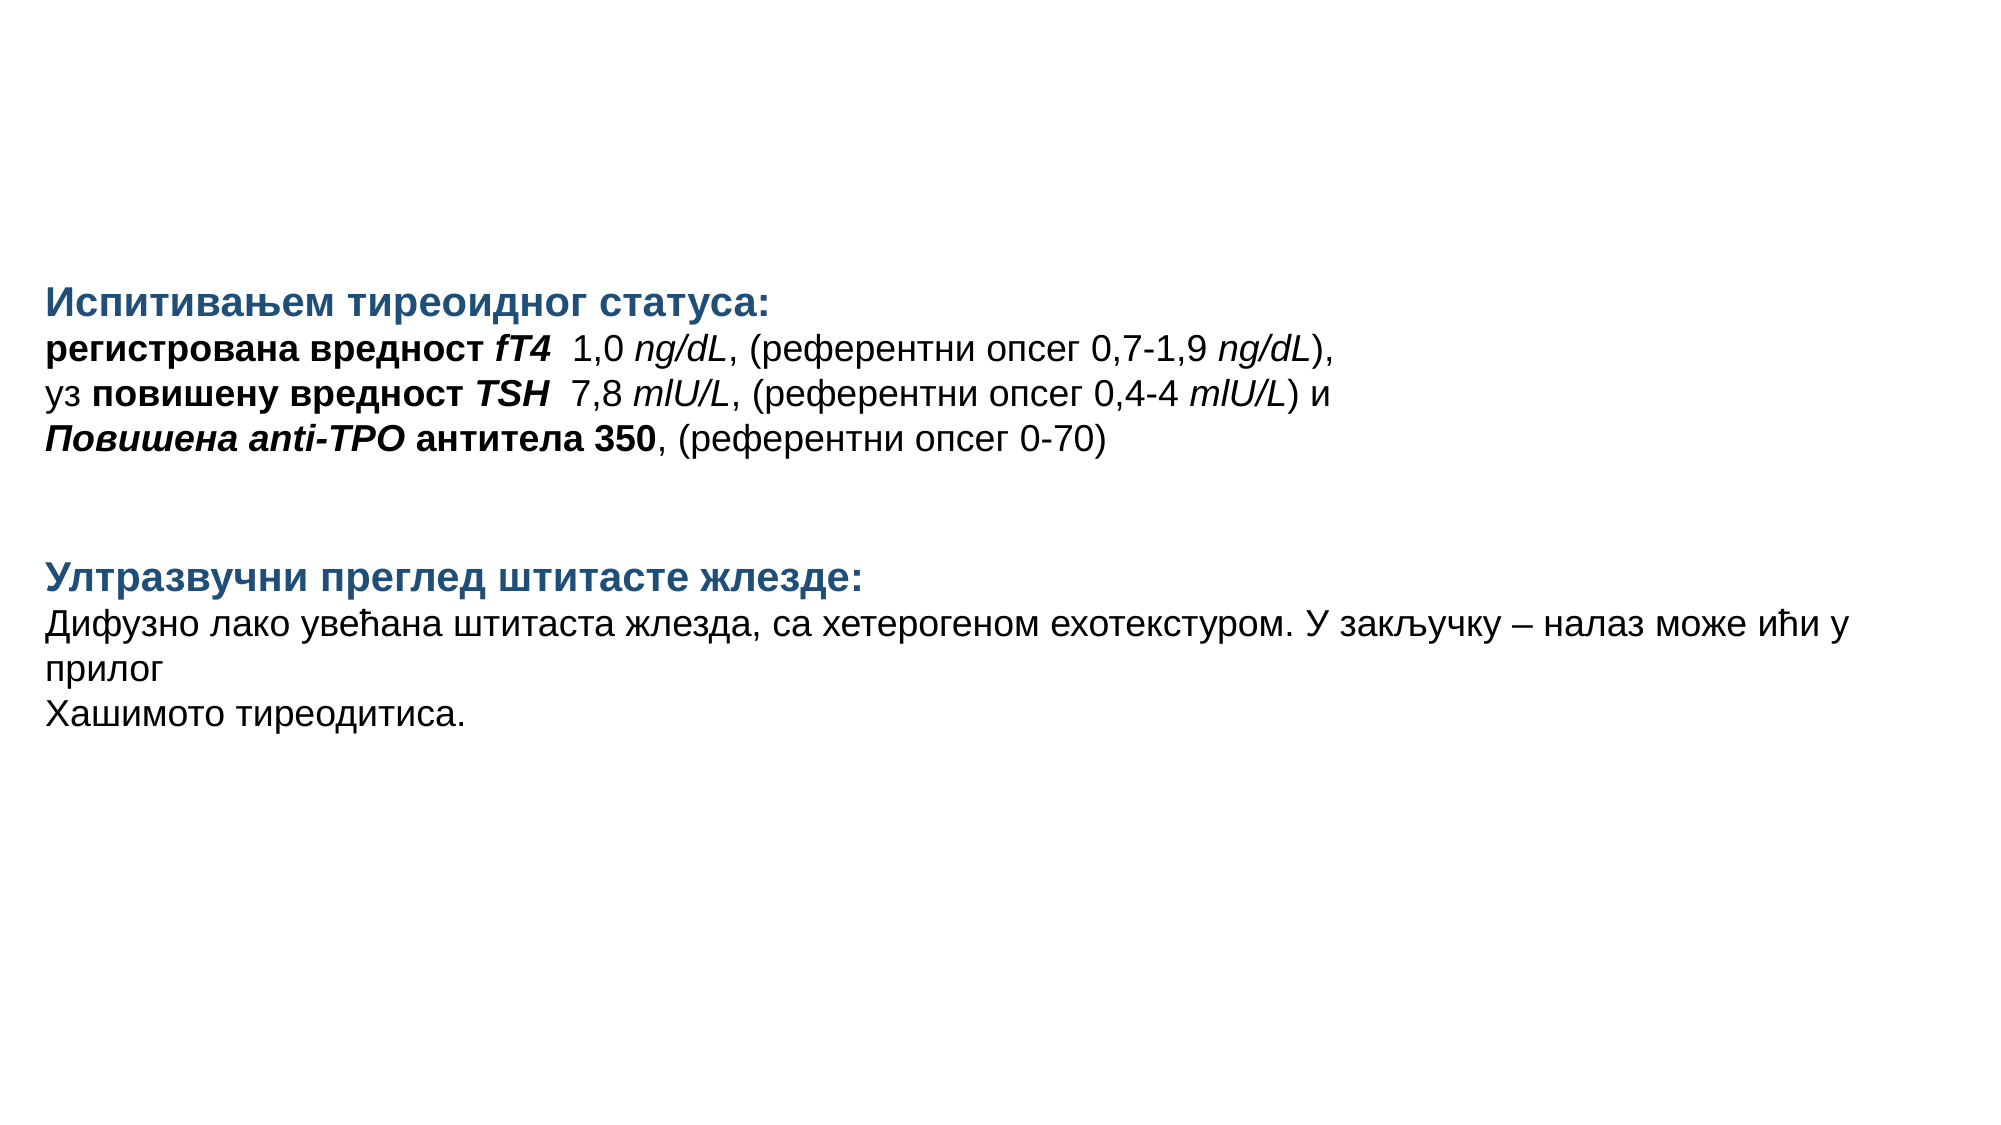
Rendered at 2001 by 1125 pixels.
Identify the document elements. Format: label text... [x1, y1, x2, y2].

text_box Испитивањем тиреоидног статуса: регистрована вредност fТ4 1,0 ng/dL, (референтни опсег 0,7-1,9 ng/dL), уз повишену вредност TSH 7,8 mlU/L, (референтни опсег 0,4-4 mlU/L) и Повишена anti-TPO антитела 350, (референтни опсег 0-70) Ултразвучни преглед штитасте жлезде: Дифузно лако увећана штитаста жлезда, са хетерогеном ехотекстуром. У закључку – налаз може ићи у прилог Хашимото тиреодитиса. [30, 266, 1955, 742]
